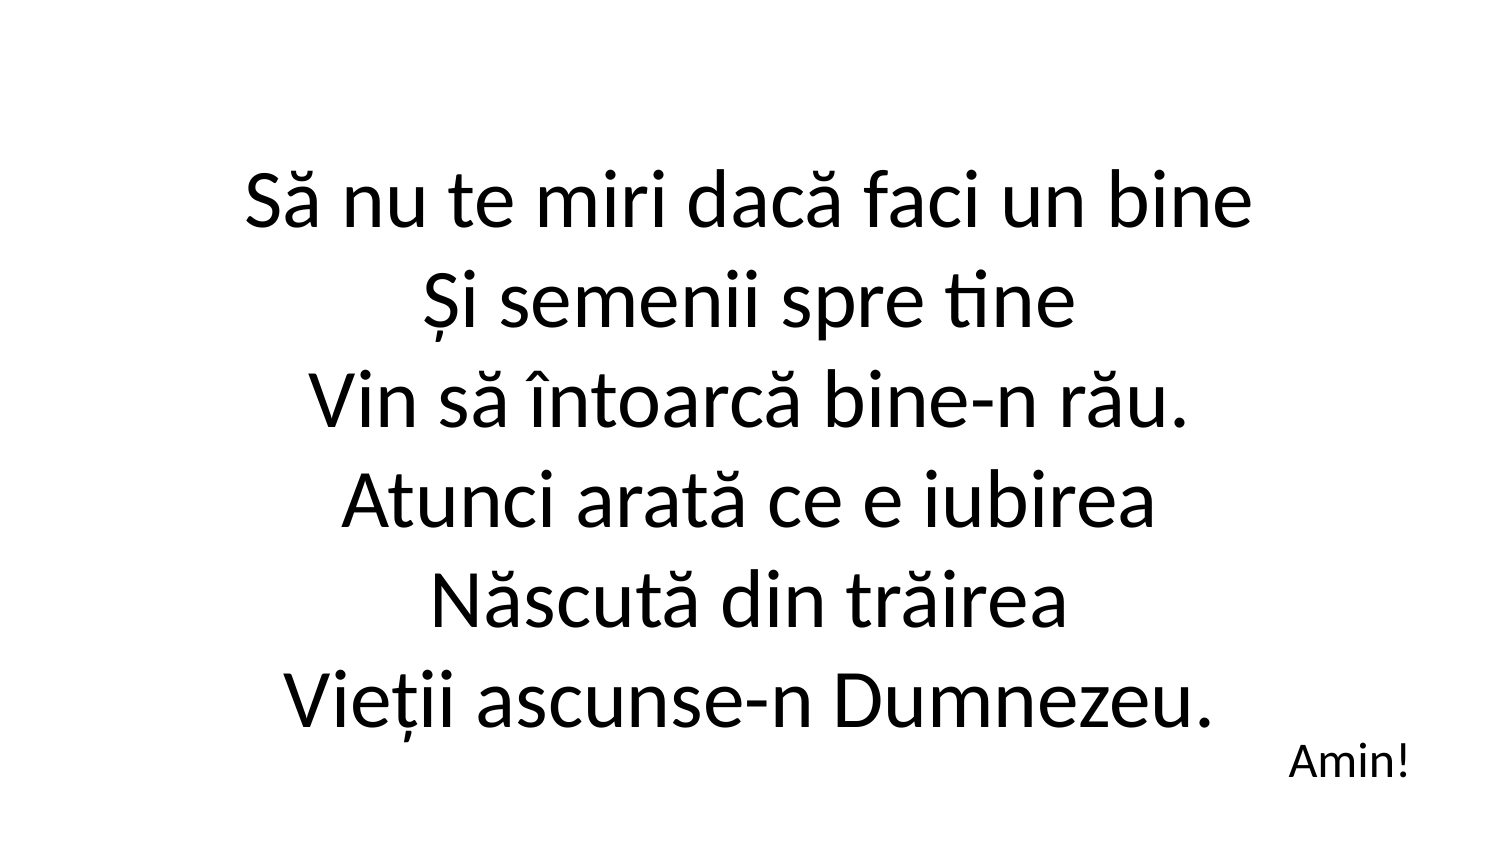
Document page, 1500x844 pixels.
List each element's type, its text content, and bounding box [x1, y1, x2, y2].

text_box Să nu te miri dacă faci un bine Și semenii spre tine Vin să întoarcă bine-n rău. Atunci arată ce e iubirea Născută din trăirea Vieții ascunse-n Dumnezeu. [229, 92, 1271, 752]
text_box Amin! [1273, 674, 1427, 795]
